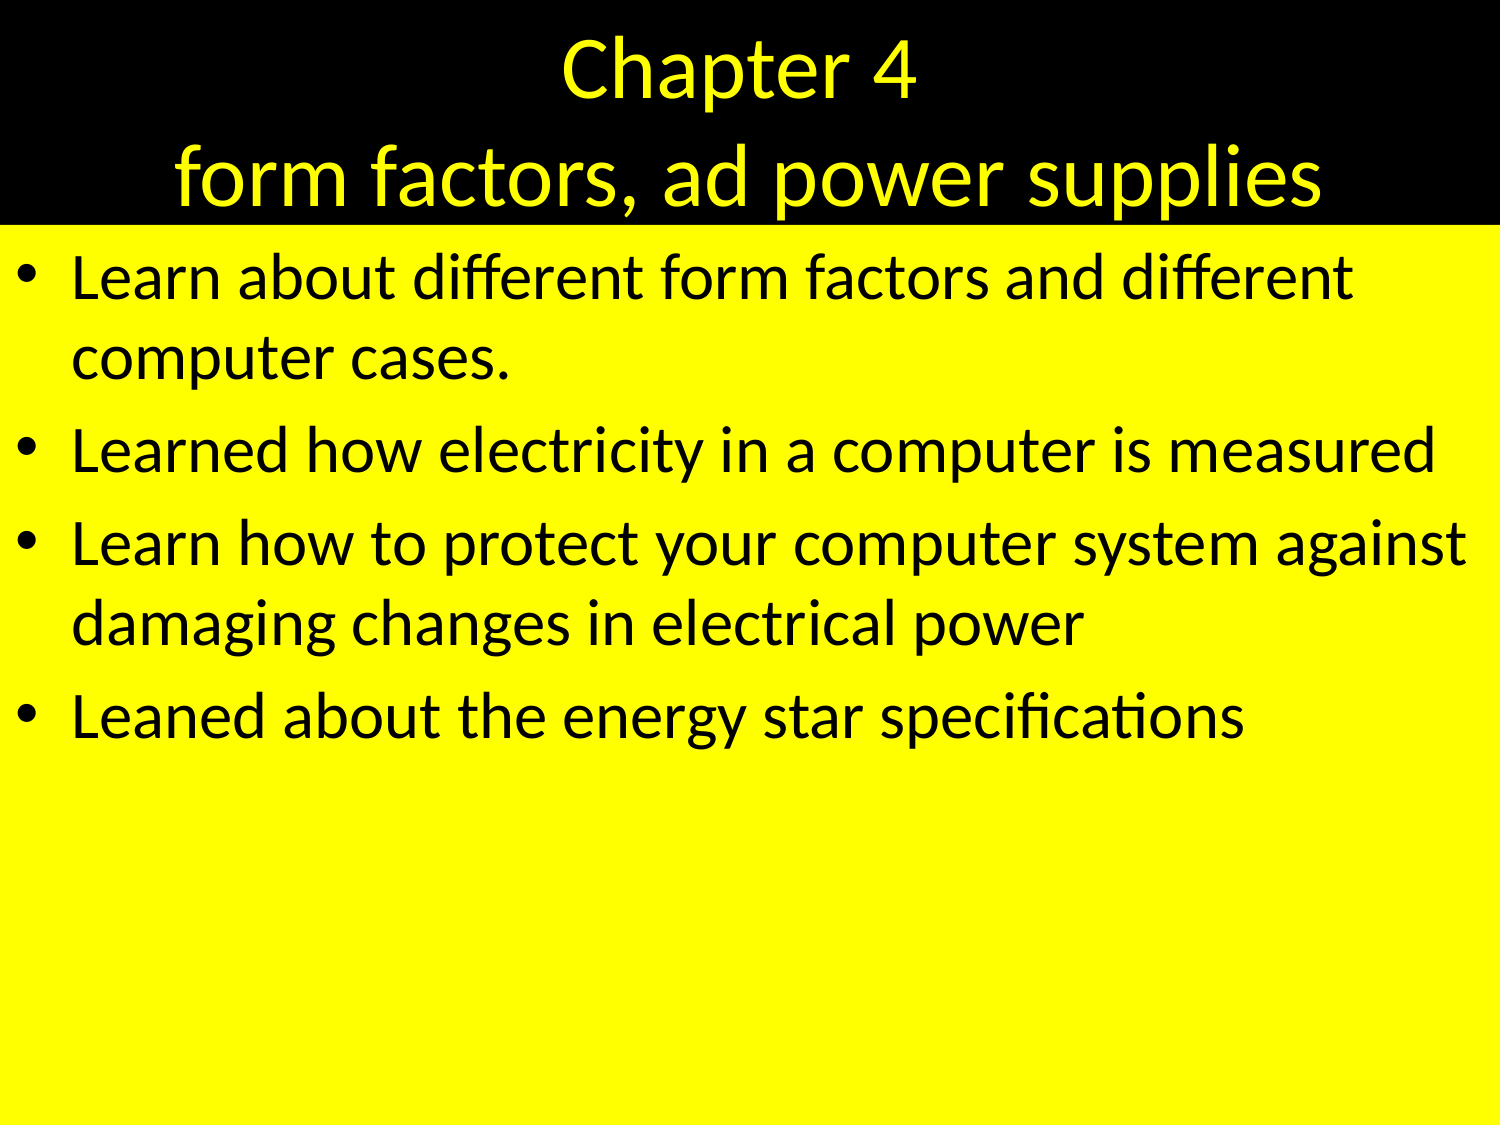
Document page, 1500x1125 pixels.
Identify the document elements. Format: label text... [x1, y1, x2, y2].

list Learn about different form factors and different computer cases. Learned how electricity in a computer is measured Learn how to protect your computer system against damaging changes in electrical power Leaned about the energy star specifications [0, 224, 1500, 1125]
title Chapter 4 form factors, ad power supplies [0, 0, 1500, 224]
